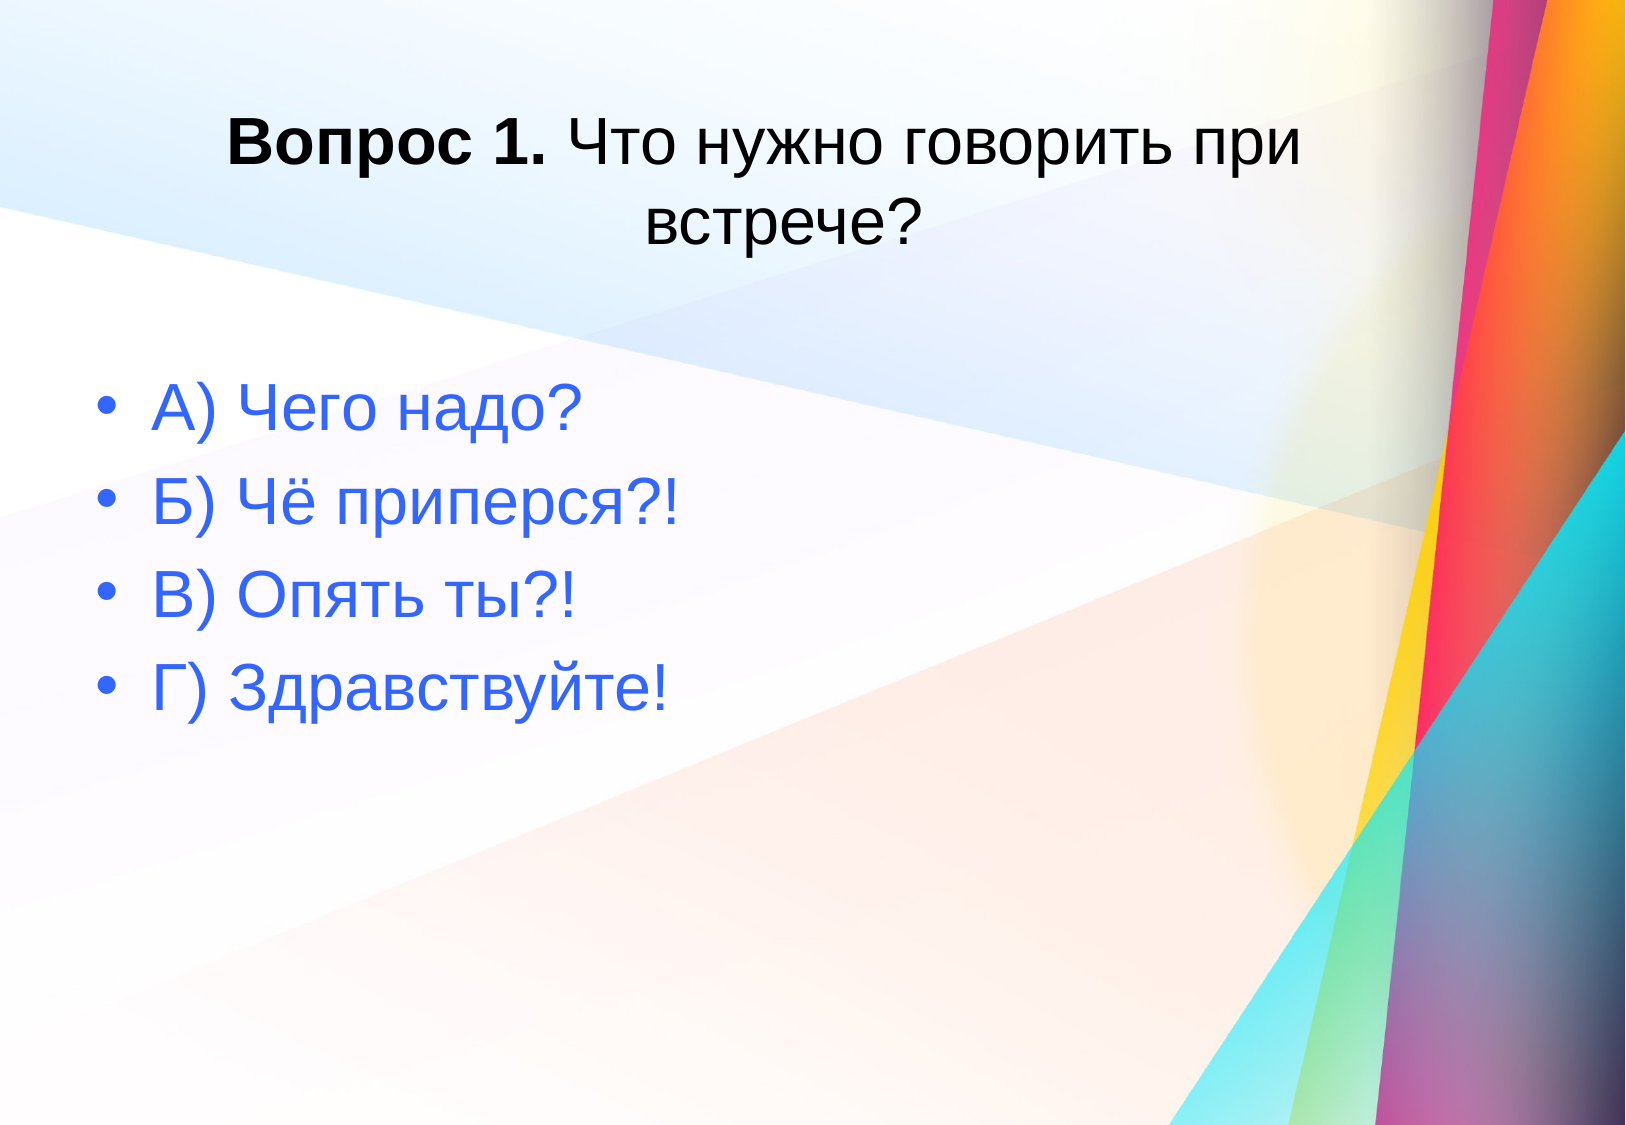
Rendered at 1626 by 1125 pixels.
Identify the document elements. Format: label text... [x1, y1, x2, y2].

picture [0, 0, 1626, 1125]
list Вопрос 1. Что нужно говорить при встрече? А) Чего надо? Б) Чё приперся?! В) Опять ты?! Г) Здравствуйте! [80, 90, 1451, 1005]
